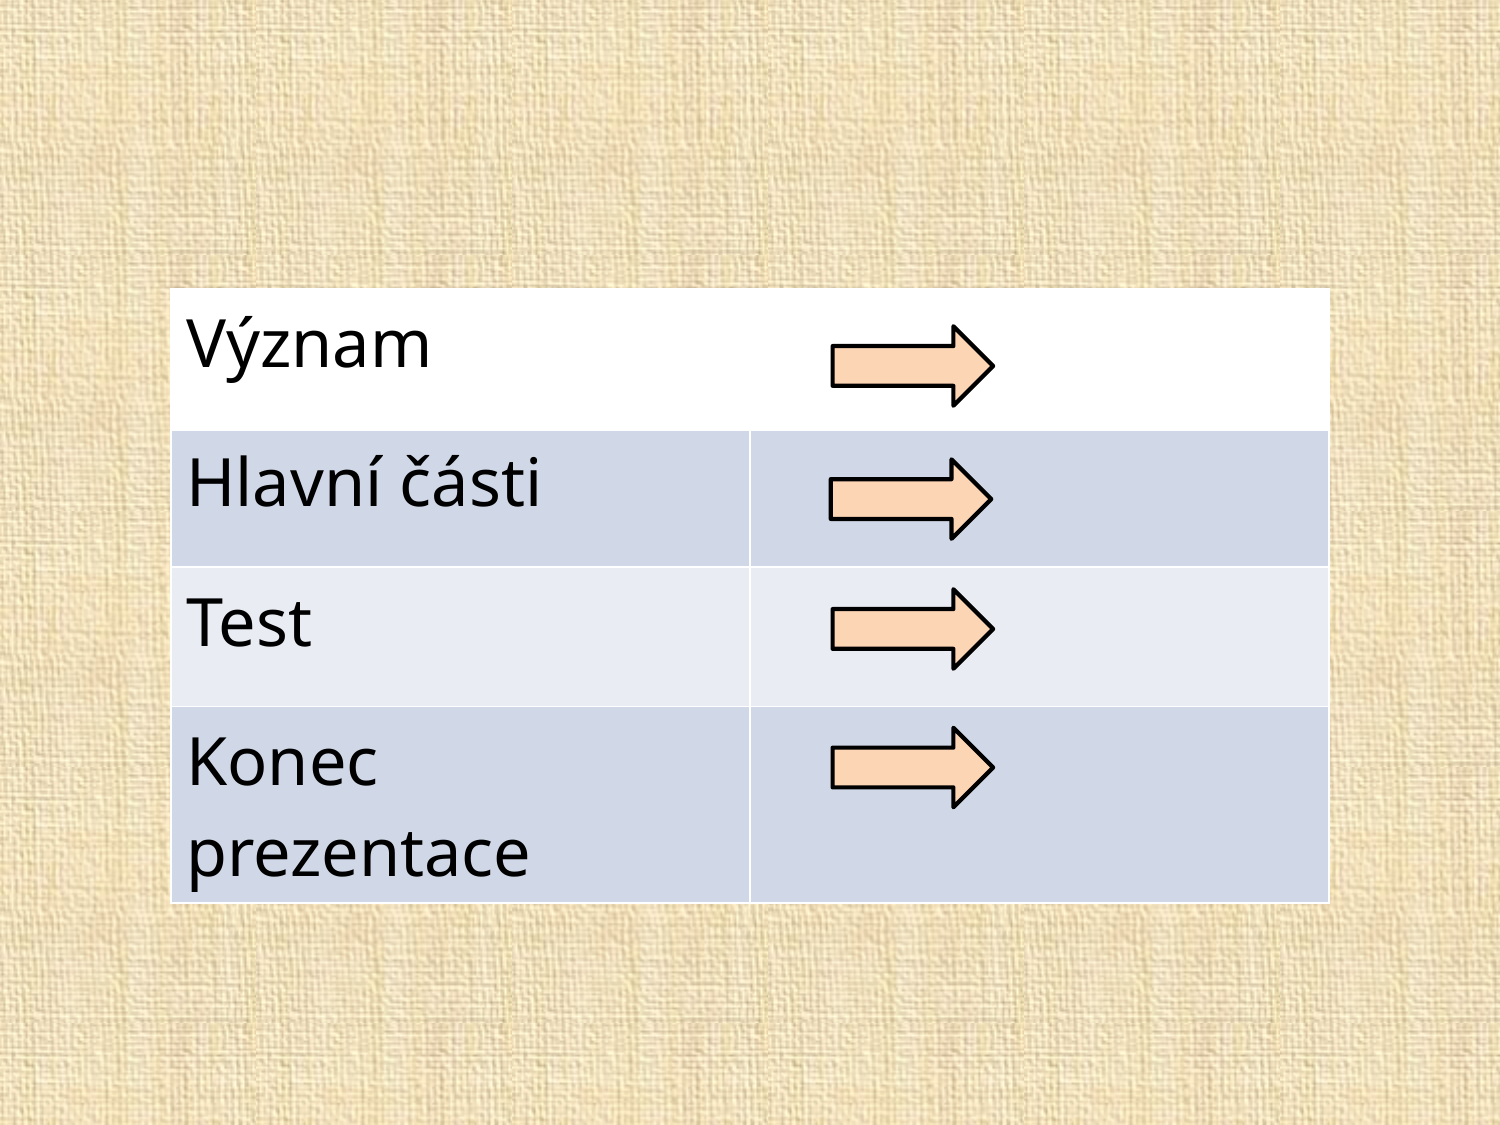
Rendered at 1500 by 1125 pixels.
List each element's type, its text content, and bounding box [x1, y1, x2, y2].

table_header [751, 289, 1328, 425]
table_cell Test [172, 568, 749, 706]
table_cell [751, 431, 1328, 566]
text_box [830, 725, 996, 810]
text_box [828, 457, 994, 541]
table_cell [751, 568, 1328, 706]
text_box [830, 587, 996, 671]
table_cell [751, 707, 1328, 902]
text_box [830, 324, 996, 408]
table_cell Hlavní části [172, 431, 749, 566]
table_header Význam [172, 289, 749, 425]
table_cell Konec prezentace [172, 707, 749, 902]
